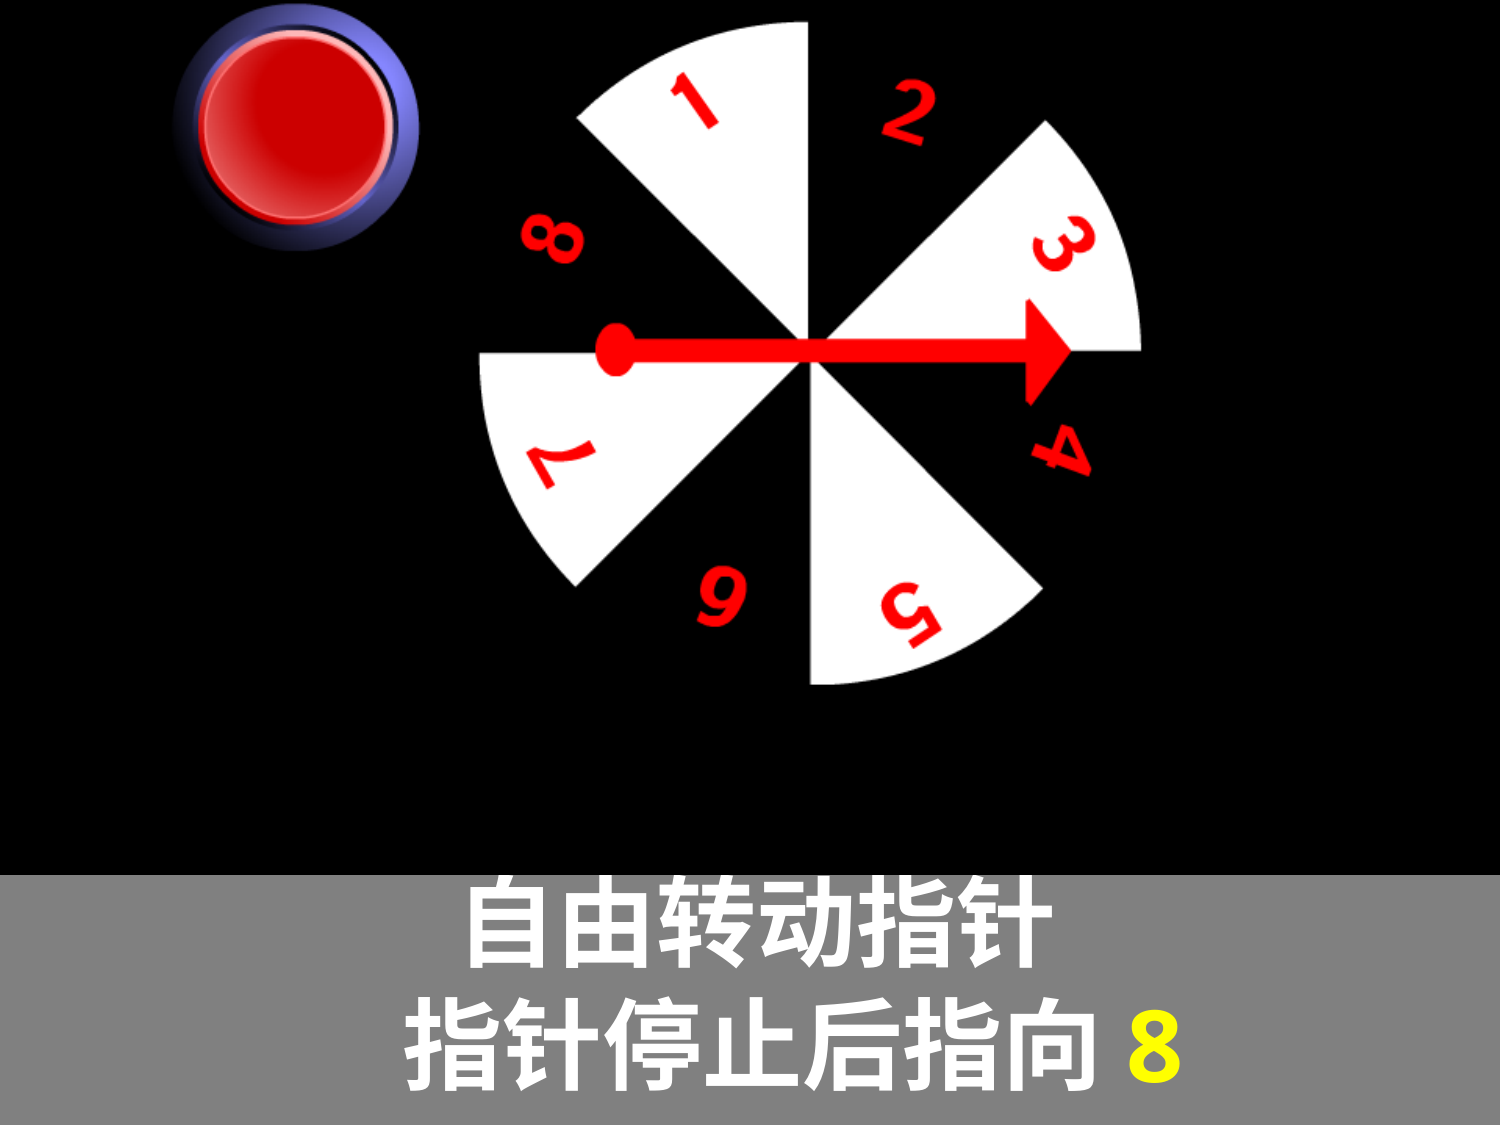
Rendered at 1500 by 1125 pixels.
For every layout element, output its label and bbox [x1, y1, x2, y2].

text_box [0, 875, 1500, 1125]
